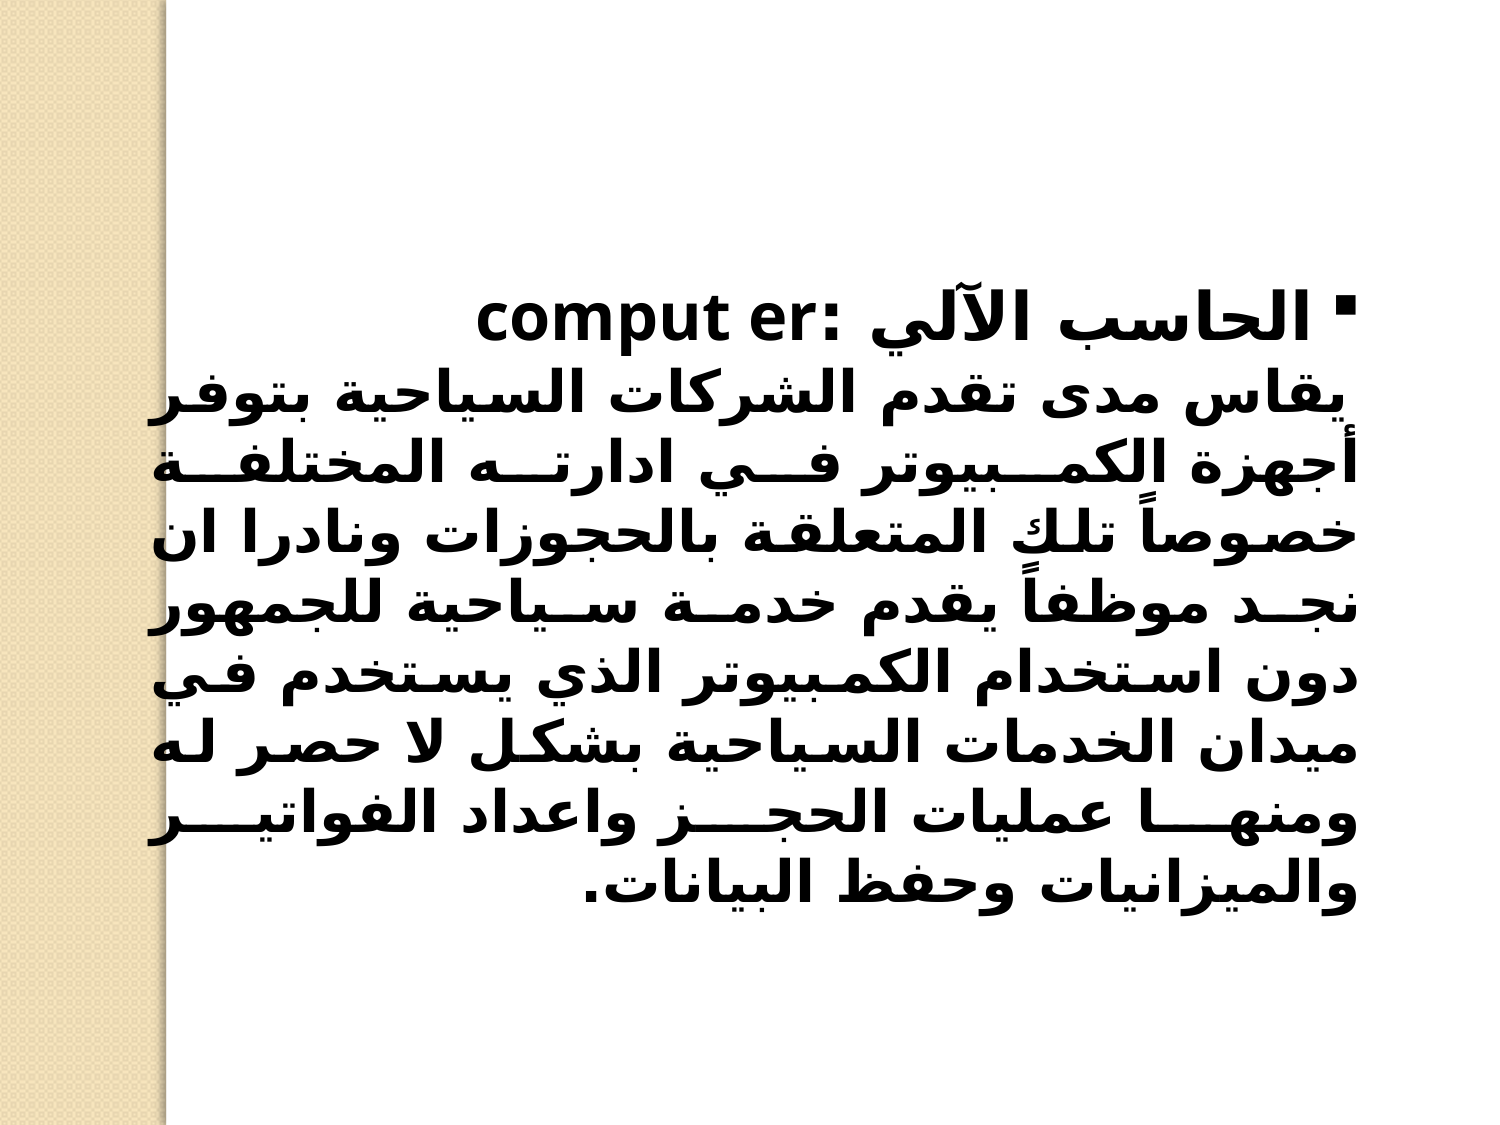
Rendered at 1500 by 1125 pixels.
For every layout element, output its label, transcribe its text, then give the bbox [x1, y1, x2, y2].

text_box الحاسب الآلي :comput er يقاس مدى تقدم الشركات السياحية بتوفر أجهزة الكمبيوتر في ادارته المختلفة خصوصاً تلك المتعلقة بالحجوزات ونادرا ان نجد موظفاً يقدم خدمة سياحية للجمهور دون استخدام الكمبيوتر الذي يستخدم في ميدان الخدمات السياحية بشكل لا حصر له ومنها عمليات الحجز واعداد الفواتير والميزانيات وحفظ البيانات. [135, 266, 1376, 922]
